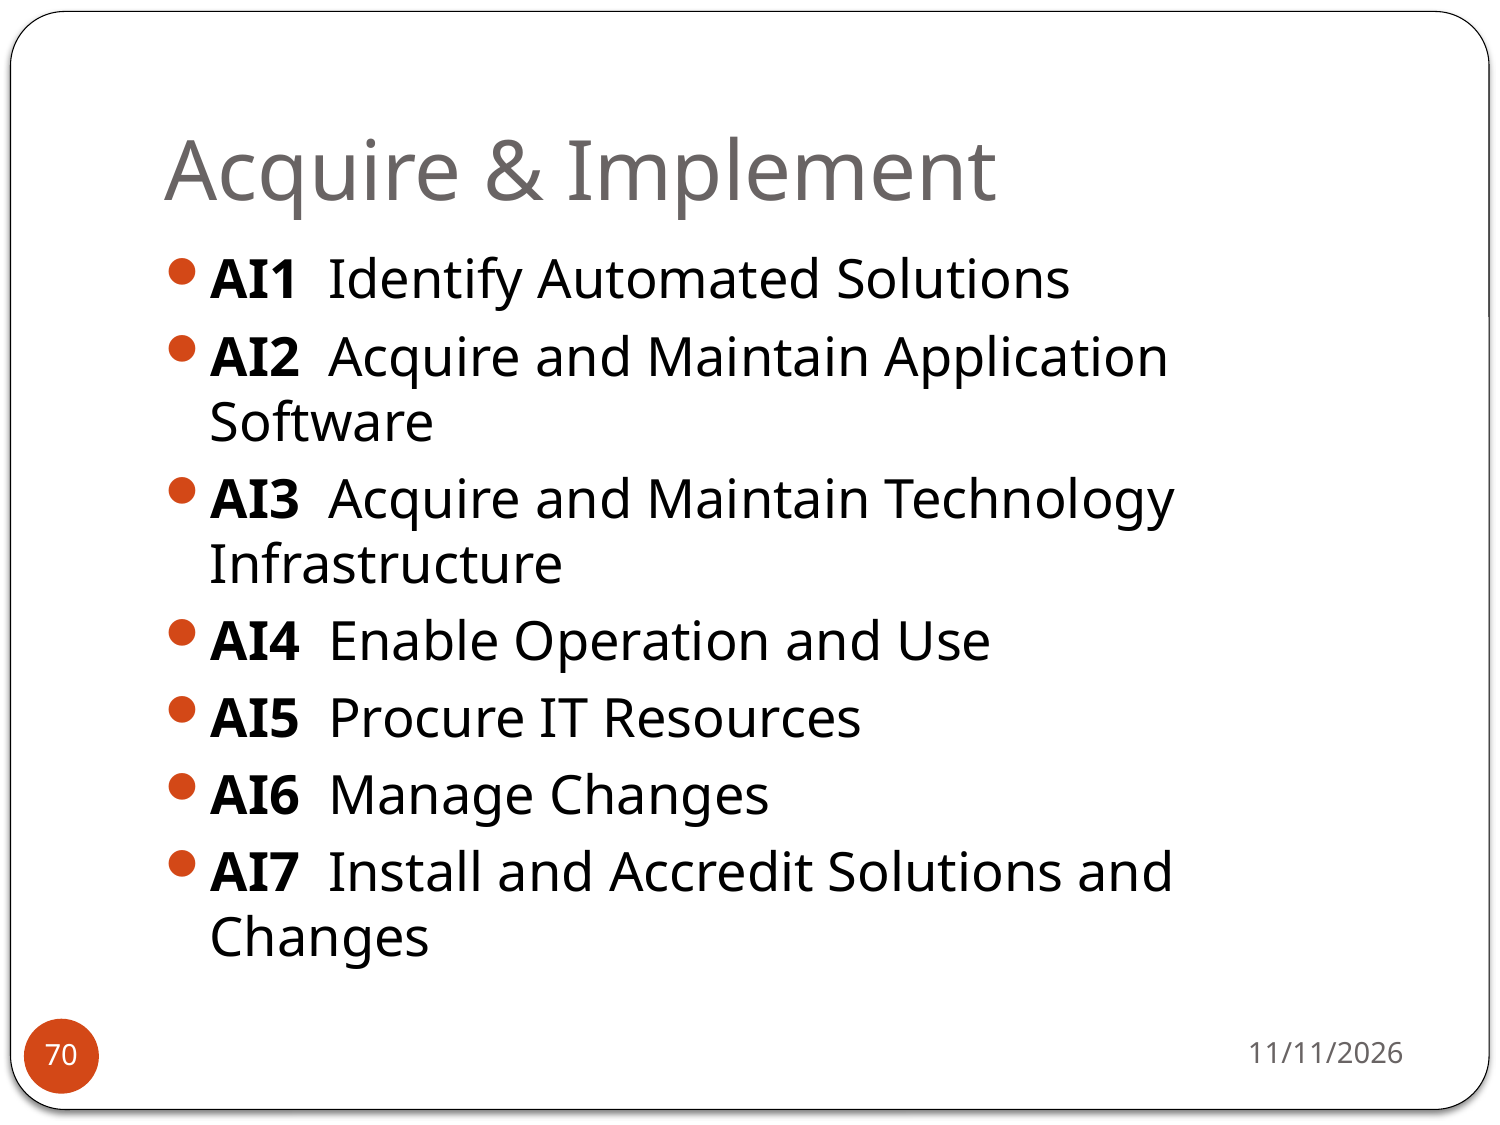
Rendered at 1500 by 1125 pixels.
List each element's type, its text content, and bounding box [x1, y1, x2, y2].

slide_number 70 [23, 1018, 99, 1094]
title Acquire & Implement [150, 45, 1425, 233]
list AI1 Identify Automated Solutions AI2 Acquire and Maintain Application Software AI3 Acquire and Maintain Technology Infrastructure AI4 Enable Operation and Use AI5 Procure IT Resources AI6 Manage Changes AI7 Install and Accredit Solutions and Changes [150, 237, 1425, 988]
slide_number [1012, 1015, 1419, 1094]
